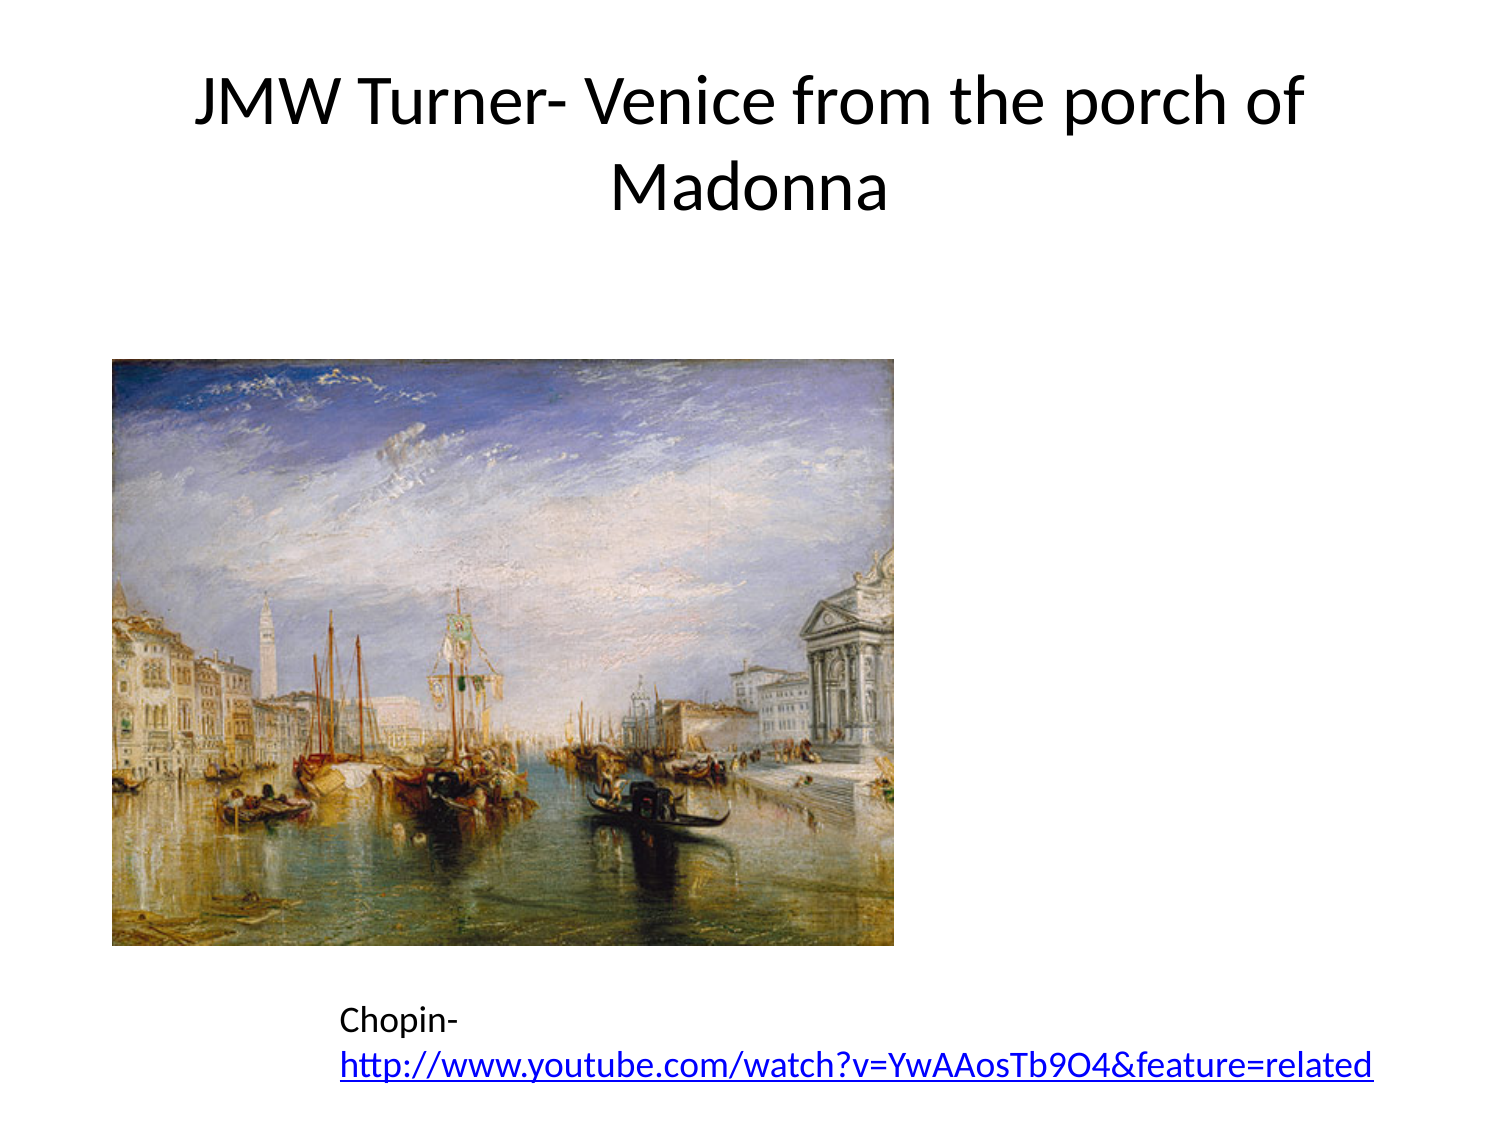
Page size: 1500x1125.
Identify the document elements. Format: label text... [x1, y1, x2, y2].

picture [112, 359, 894, 946]
text_box Chopin- http://www.youtube.com/watch?v=YwAAosTb9O4&feature=related [324, 987, 1438, 1125]
title JMW Turner- Venice from the porch of Madonna [75, 45, 1425, 233]
